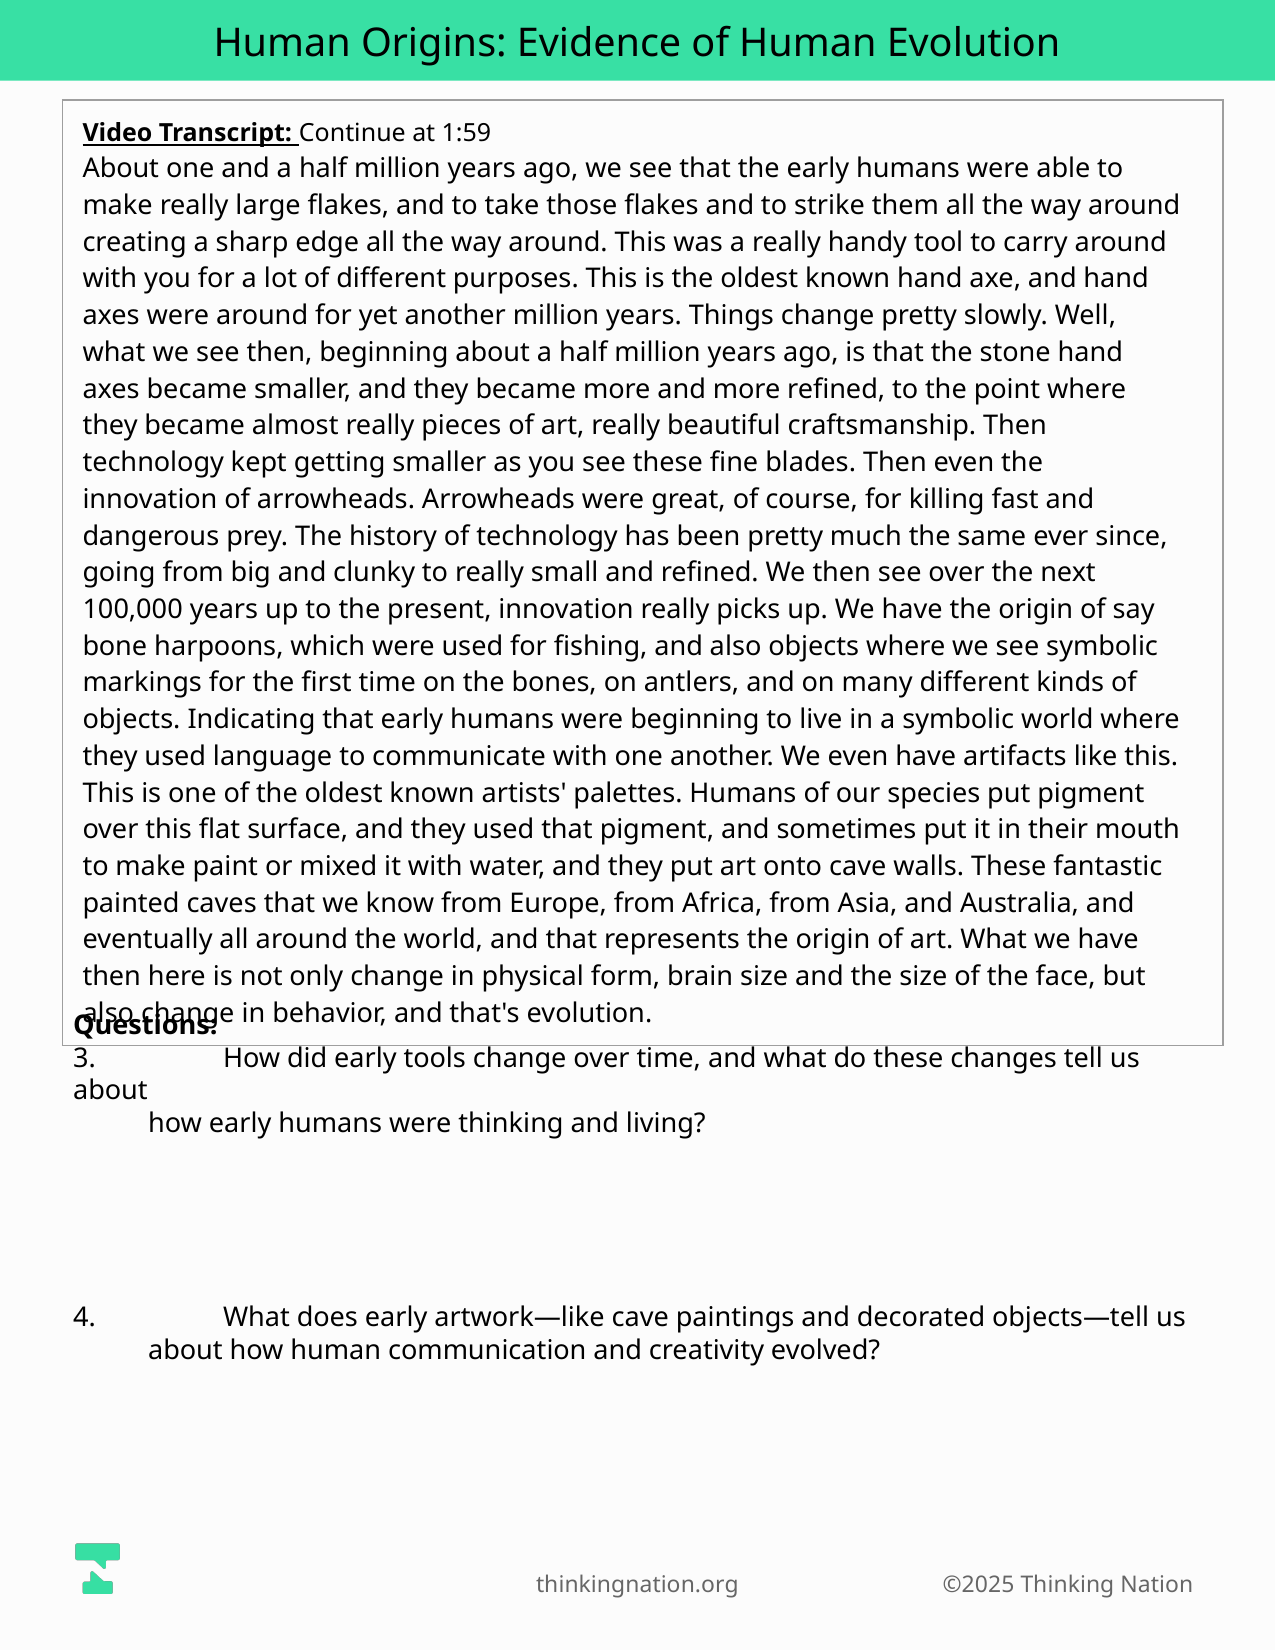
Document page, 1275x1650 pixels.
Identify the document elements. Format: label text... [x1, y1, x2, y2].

table_header Video Transcript: Continue at 1:59 About one and a half million years ago, we see that the early humans were able to make really large flakes, and to take those flakes and to strike them all the way around creating a sharp edge all the way around. This was a really handy tool to carry around with you for a lot of different purposes. This is the oldest known hand axe, and hand axes were around for yet another million years. Things change pretty slowly. Well, what we see then, beginning about a half million years ago, is that the stone hand axes became smaller, and they became more and more refined, to the point where they became almost really pieces of art, really beautiful craftsmanship. Then technology kept getting smaller as you see these fine blades. Then even the innovation of arrowheads. Arrowheads were great, of course, for killing fast and dangerous prey. The history of technology has been pretty much the same ever since, going from big and clunky to really small and refined. We then see over the next 100,000 years up to the present, innovation really picks up. We have the origin of say bone harpoons, which were used for fishing, and also objects where we see symbolic markings for the first time on the bones, on antlers, and on many different kinds of objects. Indicating that early humans were beginning to live in a symbolic world where they used language to communicate with one another. We even have artifacts like this. This is one of the oldest known artists' palettes. Humans of our species put pigment over this flat surface, and they used that pigment, and sometimes put it in their mouth to make paint or mixed it with water, and they put art onto cave walls. These fantastic painted caves that we know from Europe, from Africa, from Asia, and Australia, and eventually all around the world, and that represents the origin of art. What we have then here is not only change in physical form, brain size and the size of the face, but also change in behavior, and that's evolution. [63, 101, 1222, 1045]
text_box Human Origins: Evidence of Human Evolution [0, 0, 1275, 81]
text_box Questions: 3. How did early tools change over time, and what do these changes tell us about how early humans were thinking and living? 4. What does early artwork—like cave paintings and decorated objects—tell us about how human communication and creativity evolved? [57, 991, 1218, 1416]
text_box thinkingnation.org [486, 1553, 789, 1605]
text_box ©2025 Thinking Nation [907, 1553, 1210, 1605]
picture [62, 1533, 133, 1604]
